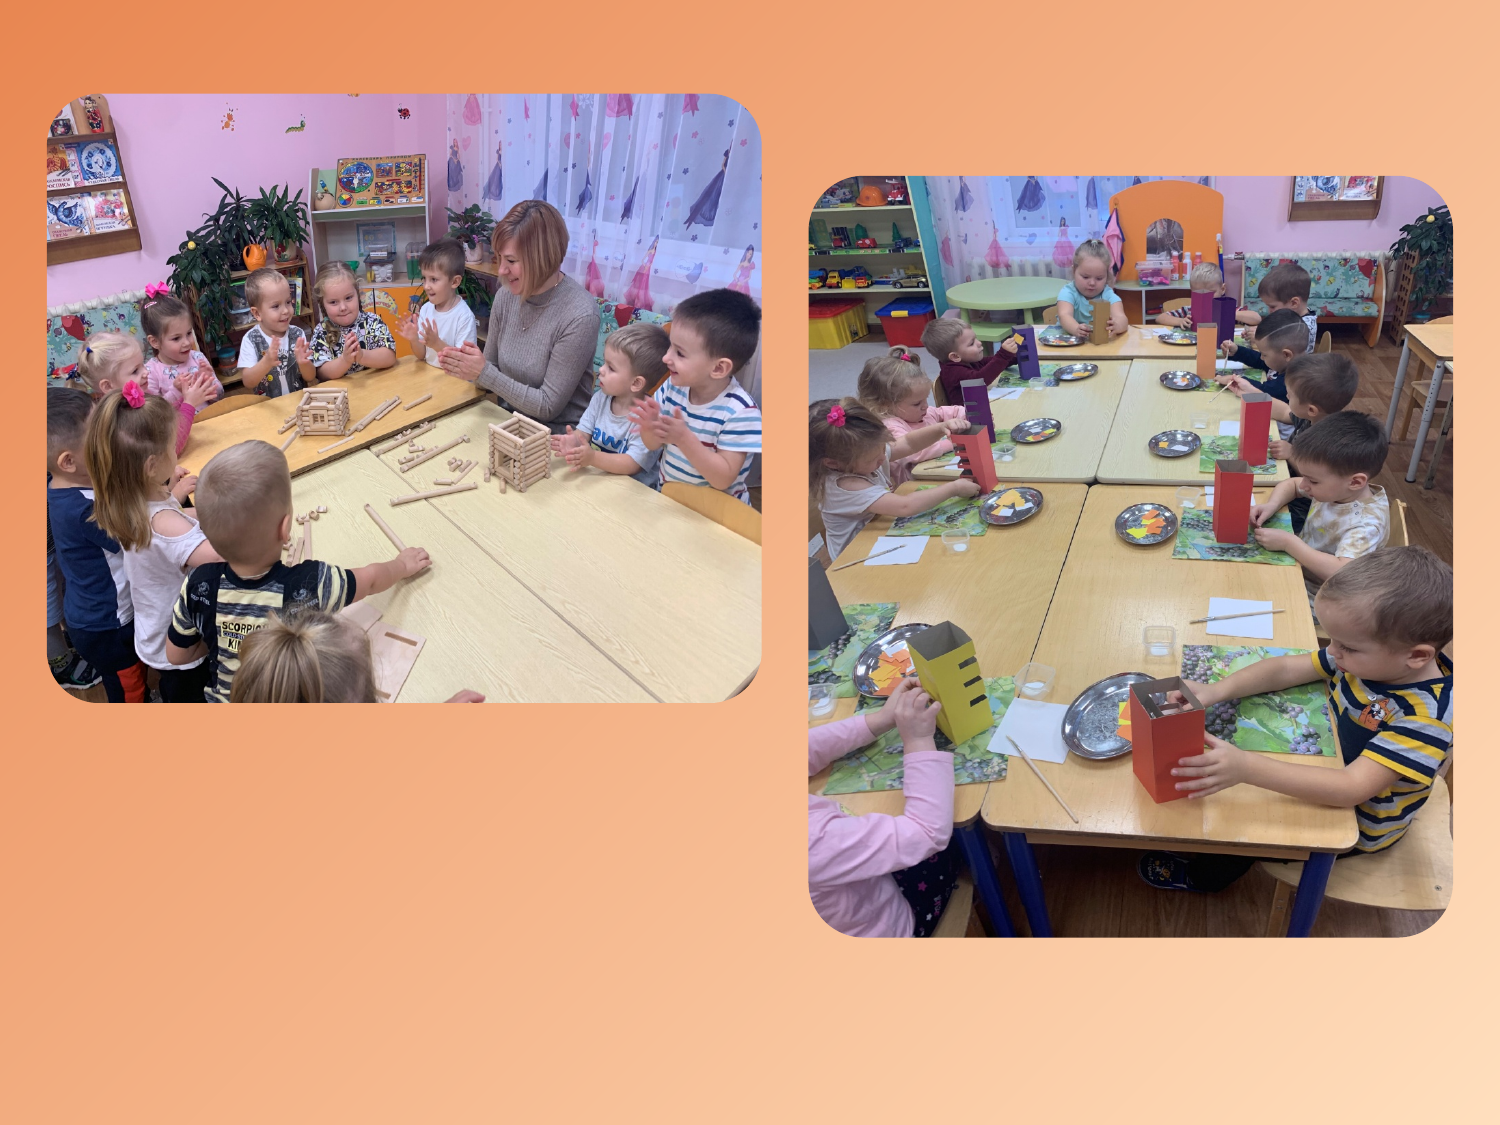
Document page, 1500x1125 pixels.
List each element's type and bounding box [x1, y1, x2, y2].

picture [808, 175, 1454, 938]
picture [46, 93, 762, 704]
